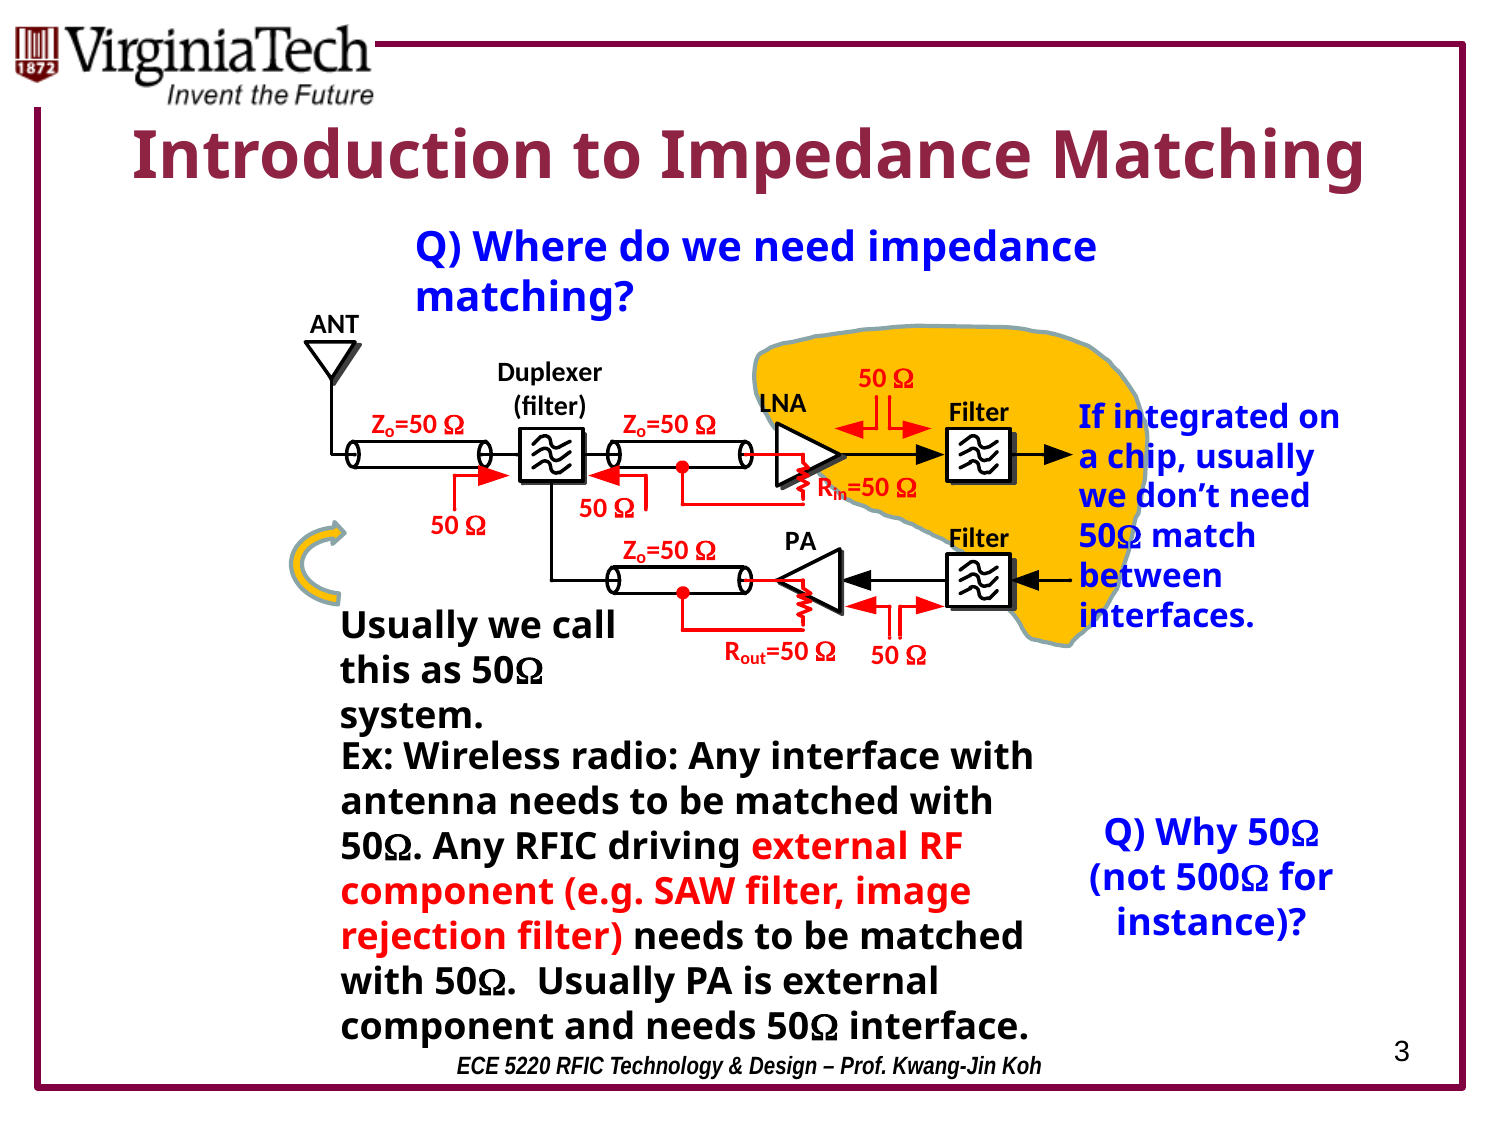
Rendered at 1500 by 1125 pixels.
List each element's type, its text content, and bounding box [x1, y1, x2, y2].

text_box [299, 299, 1077, 677]
text_box Ex: Wireless radio: Any interface with antenna needs to be matched with 50W. Any RFIC driving external RF component (e.g. SAW filter, image rejection filter) needs to be matched with 50W. Usually PA is external component and needs 50W interface. [325, 724, 1076, 1055]
picture [15, 24, 375, 107]
text_box Usually we call this as 50W system. [324, 685, 638, 743]
text_box [1081, 340, 1133, 387]
text_box Q) Why 50W (not 500W for instance)? [1067, 800, 1356, 951]
text_box [288, 546, 294, 582]
text_box Q) Where do we need impedance matching? [399, 212, 1150, 328]
text_box If integrated on a chip, usually we don’t need 50W match between interfaces. [1081, 387, 1377, 642]
slide_number 3 [1074, 1024, 1425, 1103]
title Introduction to Impedance Matching [75, 104, 1425, 213]
